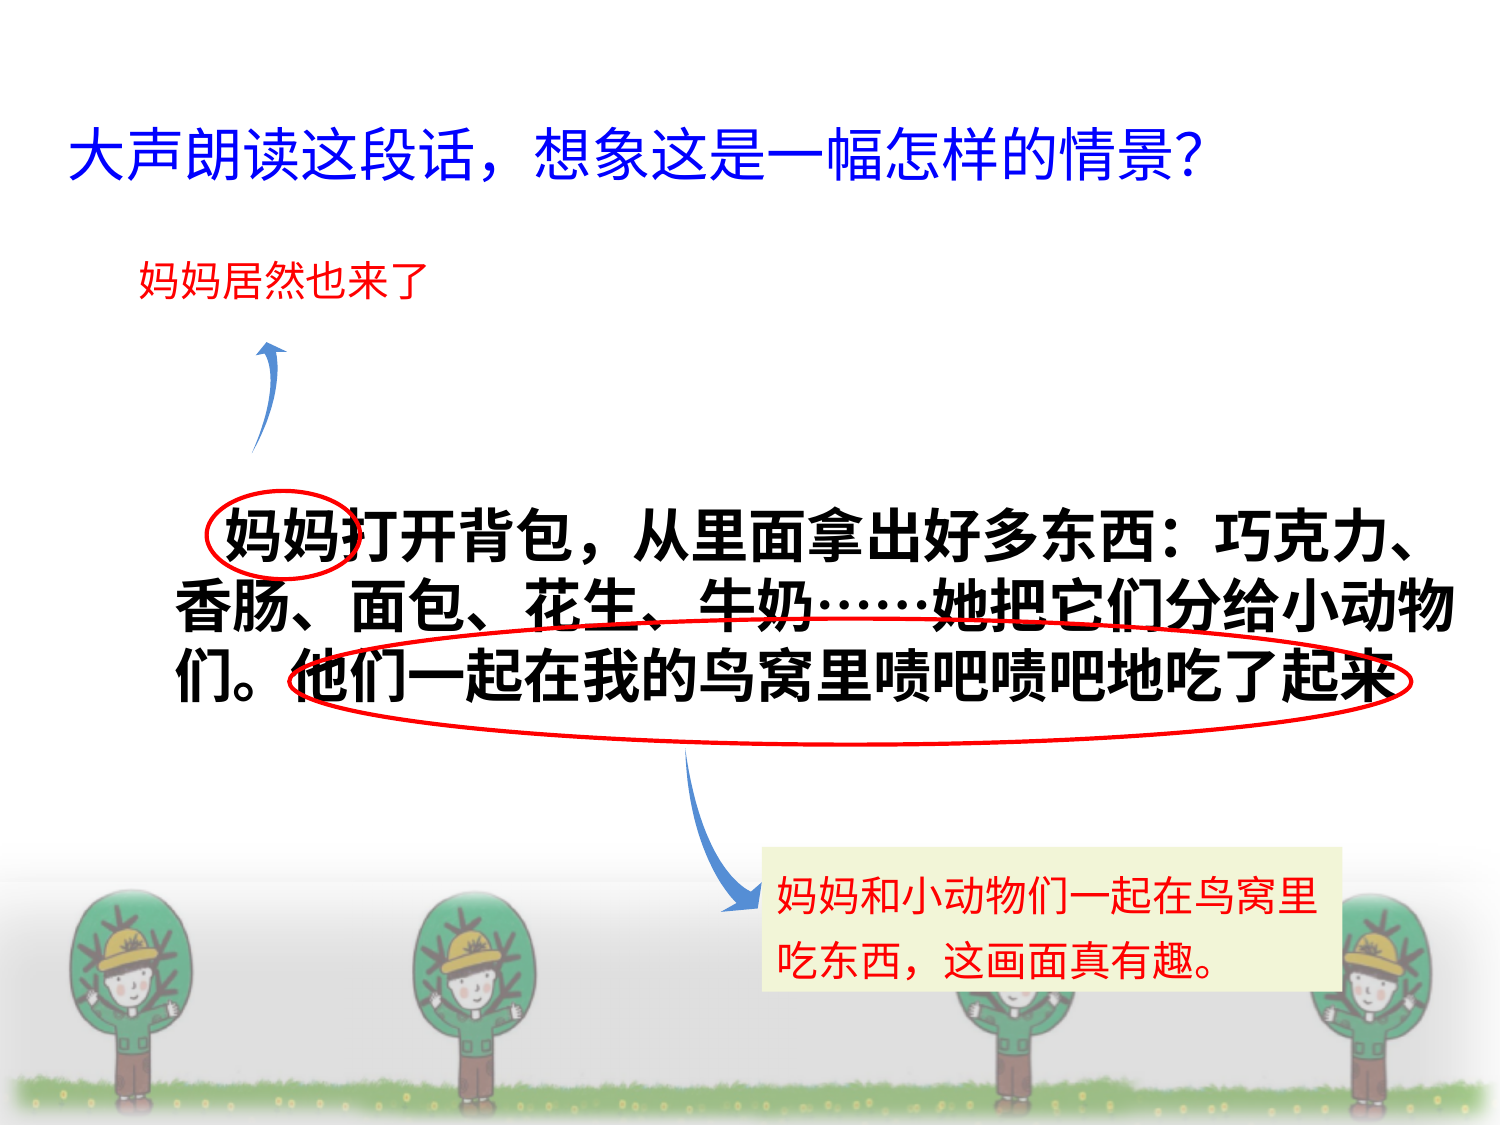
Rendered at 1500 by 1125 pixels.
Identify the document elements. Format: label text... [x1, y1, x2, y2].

text_box 妈妈和小动物们一起在鸟窝里吃东西，这画面真有趣。 [761, 846, 1343, 992]
text_box [287, 616, 1414, 747]
text_box 妈妈打开背包，从里面拿出好多东西：巧克力、香肠、面包、花生、牛奶……她把它们分给小动物们。他们一起在我的鸟窝里啧吧啧吧地吃了起来 [159, 492, 1500, 717]
text_box 大声朗读这段话，想象这是一幅怎样的情景？ [53, 89, 1343, 196]
text_box [204, 488, 363, 582]
text_box [251, 342, 288, 454]
text_box [685, 748, 761, 912]
text_box 妈妈居然也来了 [123, 232, 467, 313]
